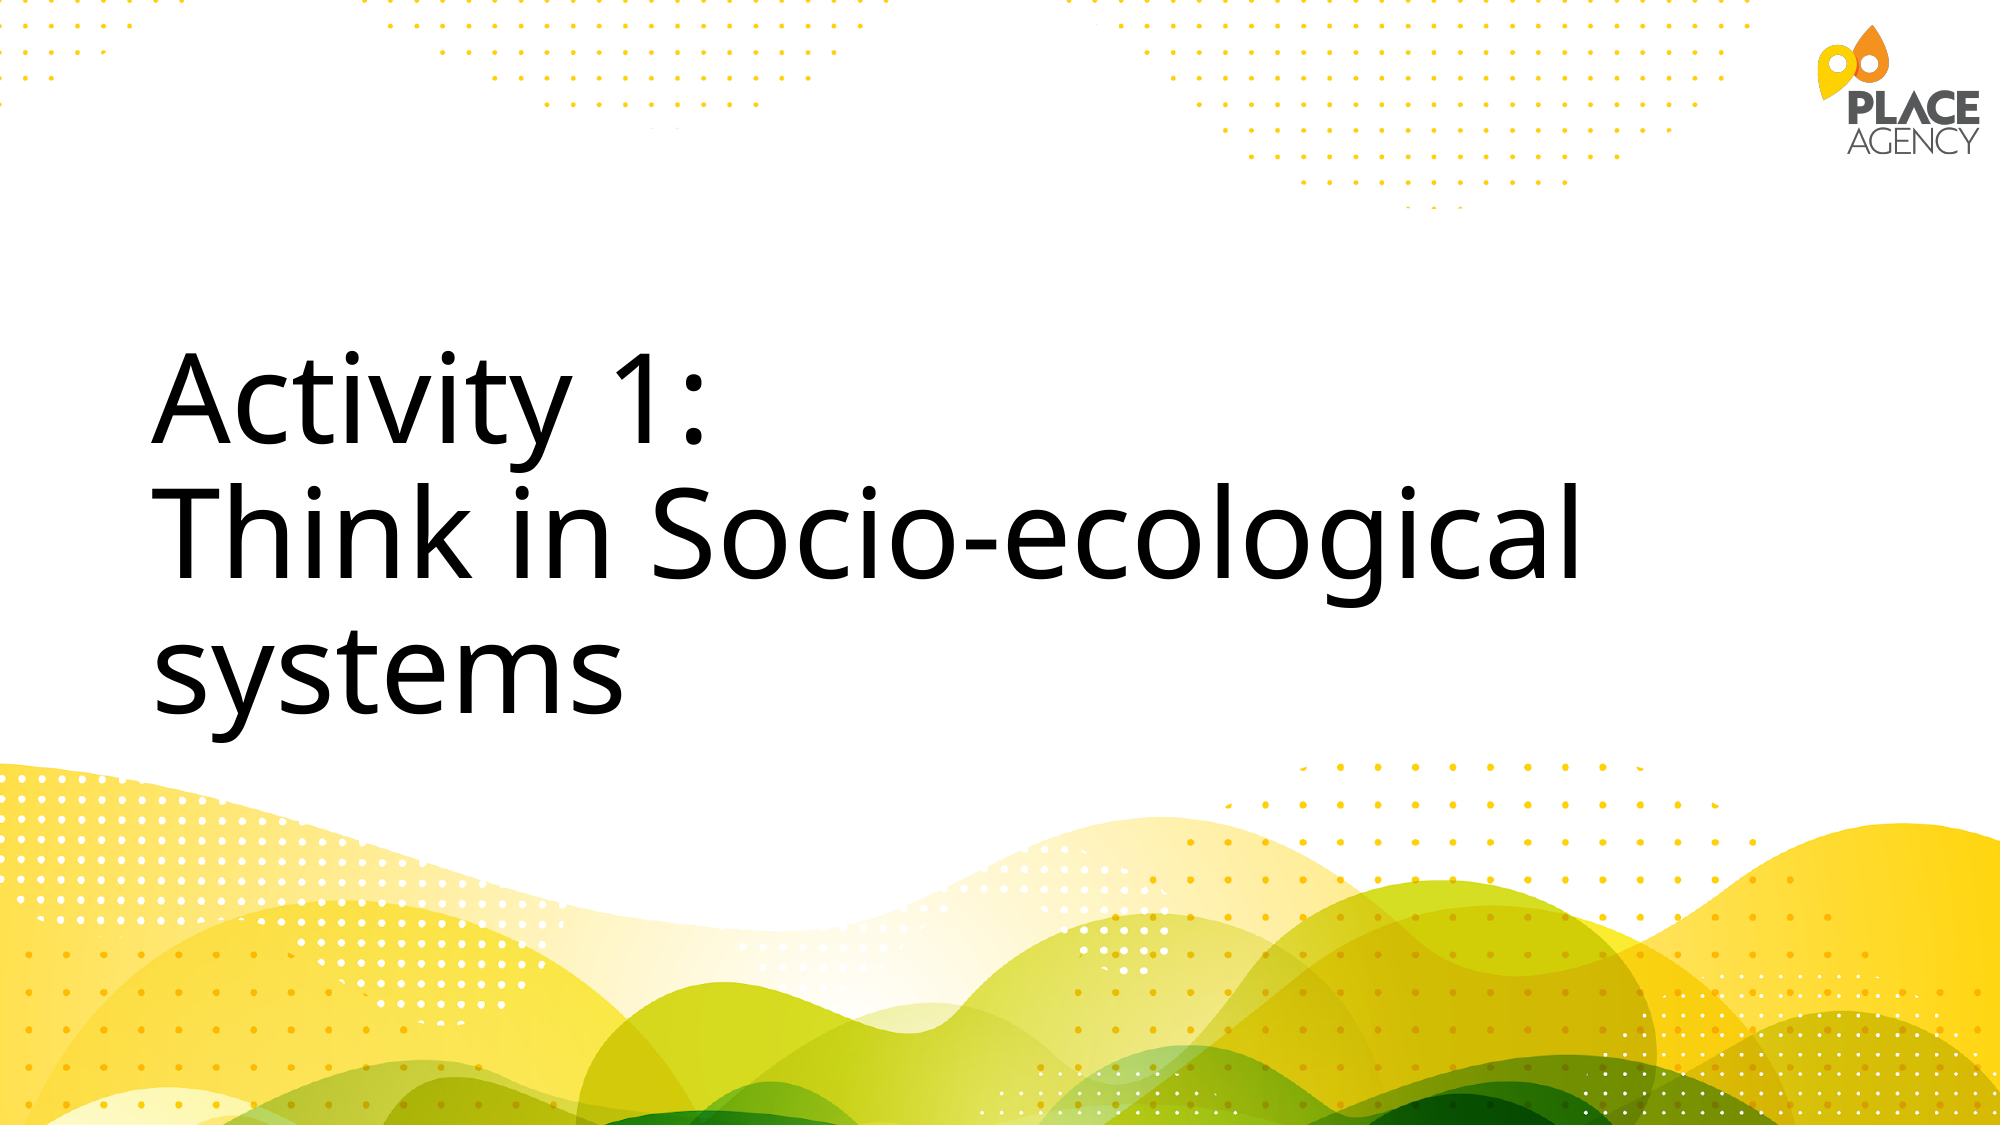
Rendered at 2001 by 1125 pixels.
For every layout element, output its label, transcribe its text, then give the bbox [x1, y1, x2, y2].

title Activity 1: Think in Socio-ecological systems [136, 280, 1862, 749]
picture [0, 0, 2000, 1125]
